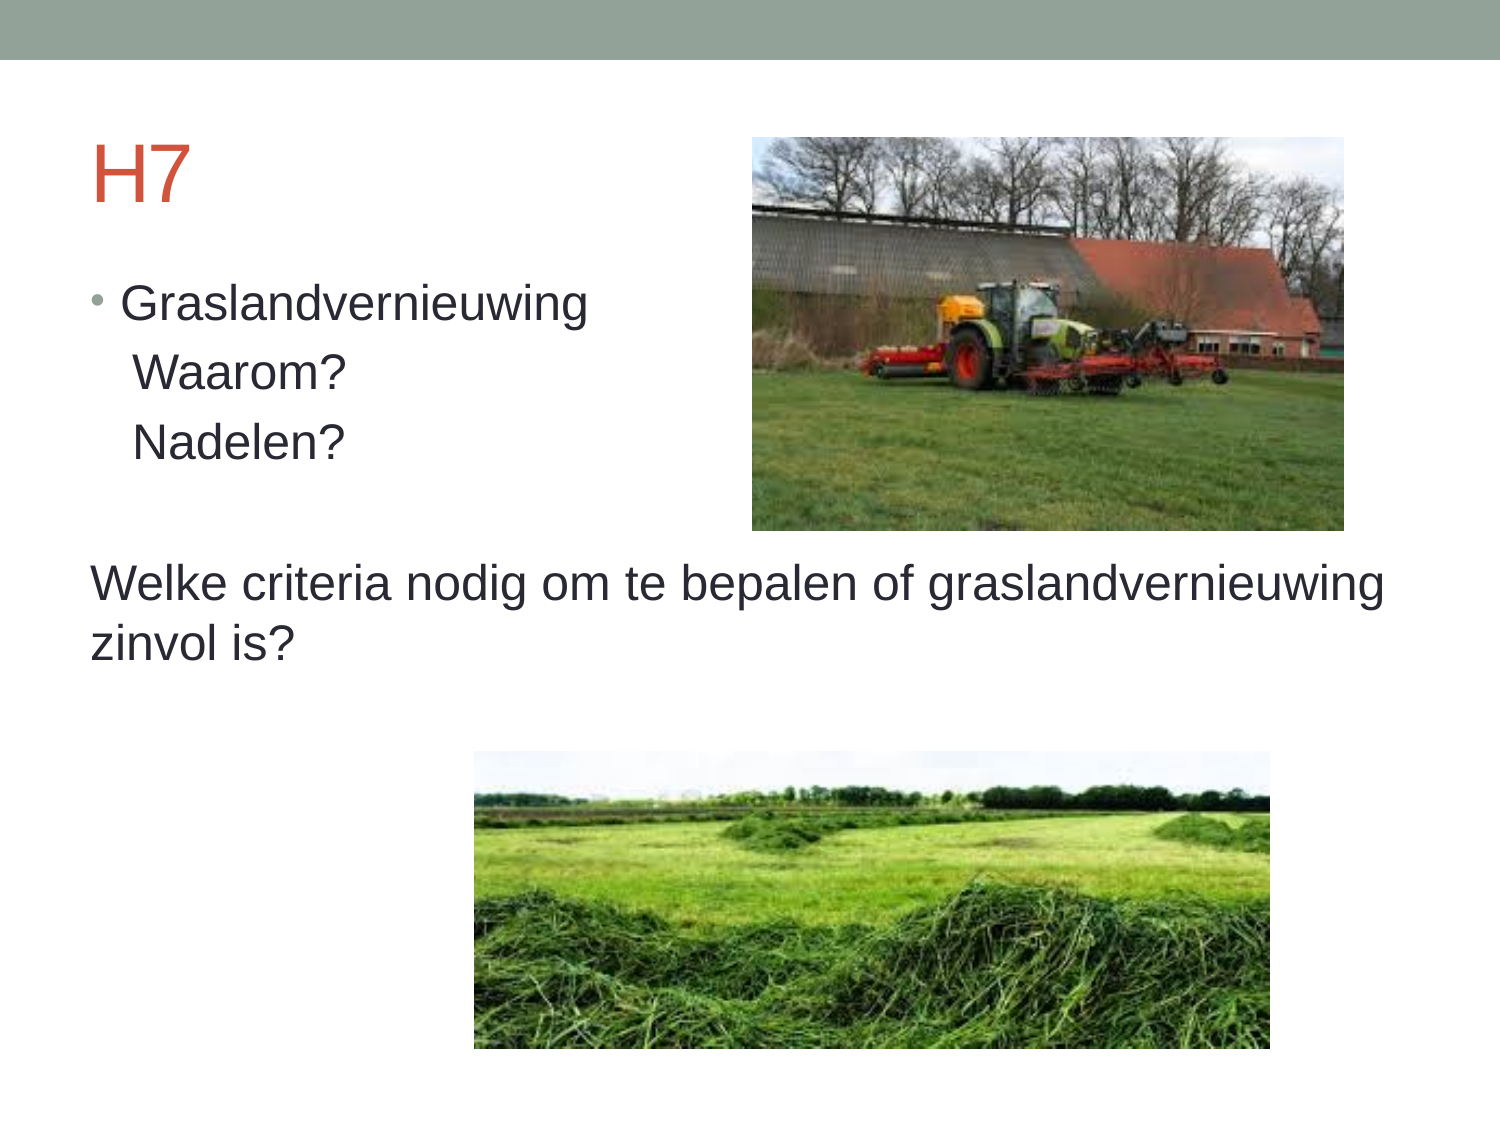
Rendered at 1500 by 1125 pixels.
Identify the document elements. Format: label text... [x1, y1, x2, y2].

picture [752, 136, 1344, 531]
title H7 [75, 87, 1425, 250]
picture [474, 751, 1270, 1049]
list Graslandvernieuwing Waarom? Nadelen? Welke criteria nodig om te bepalen of graslandvernieuwing zinvol is? [75, 262, 1425, 1063]
